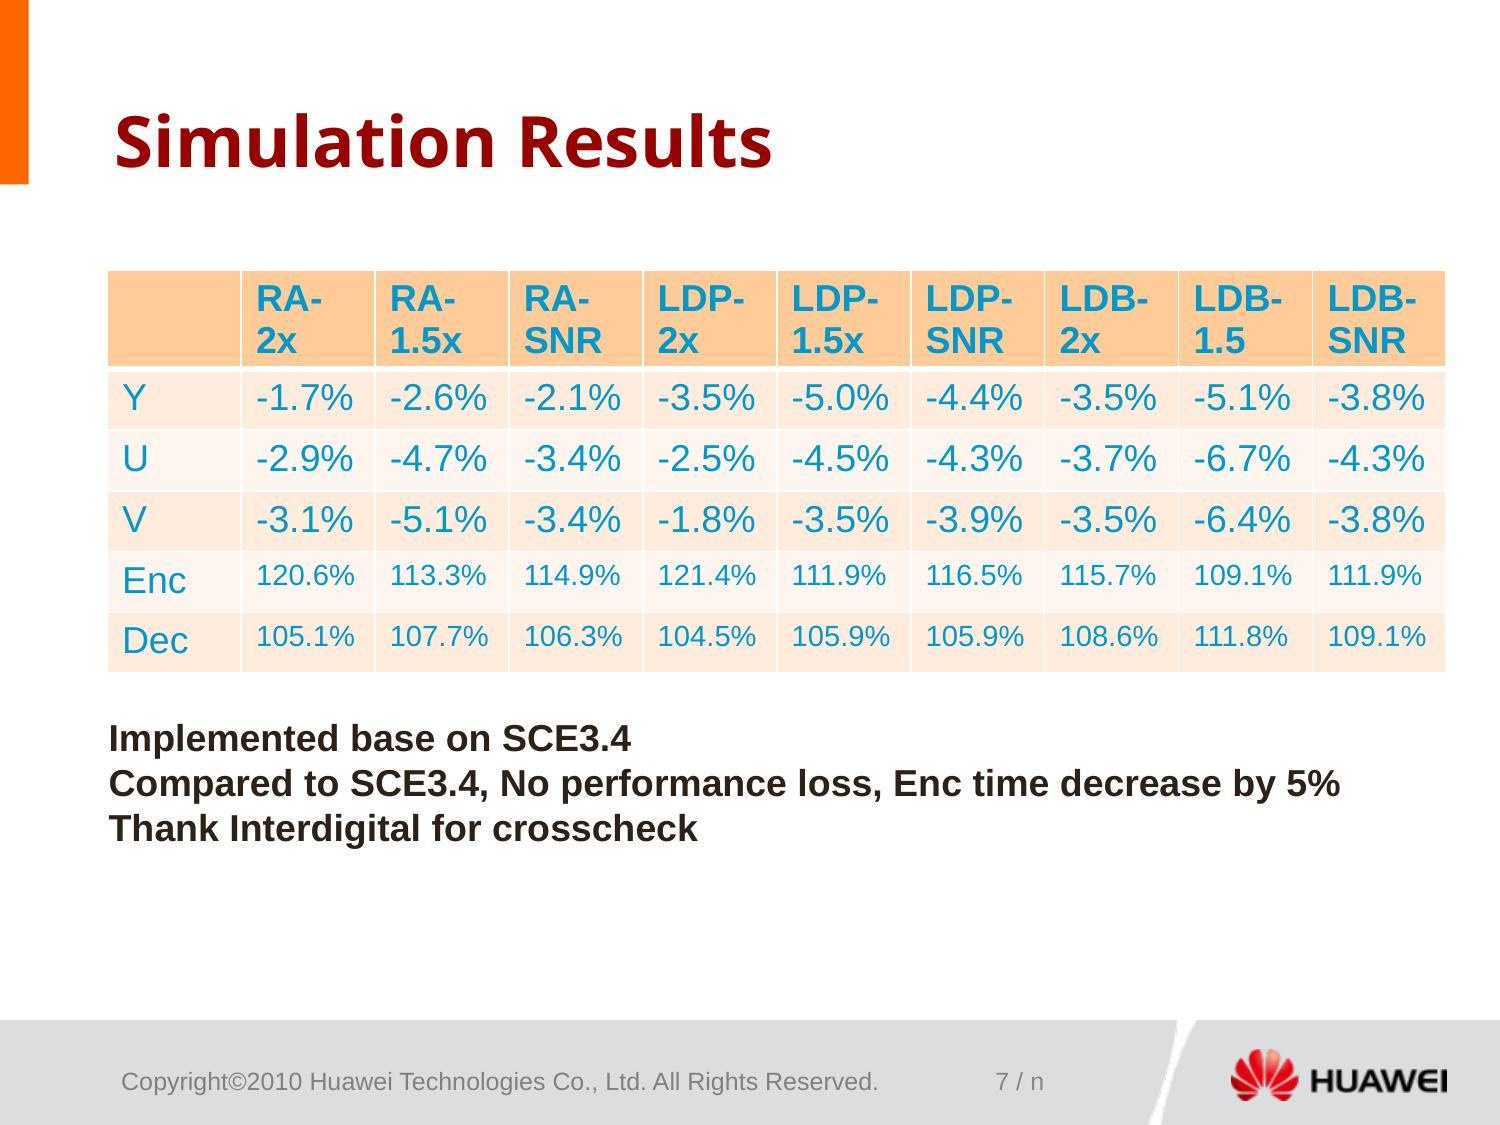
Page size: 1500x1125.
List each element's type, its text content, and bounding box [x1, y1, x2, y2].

table_cell -2.9% [242, 431, 374, 490]
table_header LDB-1.5 [1179, 271, 1312, 366]
table_cell -3.5% [1045, 372, 1178, 429]
title Simulation Results [99, 45, 1447, 233]
table_cell -6.4% [1179, 492, 1312, 551]
table_header LDP-SNR [912, 271, 1044, 366]
table_cell -3.5% [644, 372, 776, 429]
table_cell 111.8% [1179, 613, 1312, 672]
table_cell -3.7% [1045, 431, 1178, 490]
table_cell -3.9% [912, 492, 1044, 551]
text_box Implemented base on SCE3.4 Compared to SCE3.4, No performance loss, Enc time decrease by 5% Thank Interdigital for crosscheck [93, 706, 1446, 840]
table_cell 113.3% [376, 552, 508, 612]
table_header LDP-2x [644, 271, 776, 366]
table_cell -2.5% [644, 431, 776, 490]
table_cell 111.9% [1313, 552, 1445, 612]
table_cell 104.5% [644, 613, 776, 672]
table_cell -5.0% [778, 372, 910, 429]
table_cell 105.9% [778, 613, 910, 672]
table_cell -4.5% [778, 431, 910, 490]
table_cell 109.1% [1313, 613, 1445, 672]
table_cell Y [108, 372, 240, 429]
table_cell 121.4% [644, 552, 776, 612]
table_cell 114.9% [510, 552, 642, 612]
table_cell -3.4% [510, 431, 642, 490]
table_cell -4.4% [912, 372, 1044, 429]
table_cell 111.9% [778, 552, 910, 612]
table_cell 115.7% [1045, 552, 1178, 612]
table_cell 109.1% [1179, 552, 1312, 612]
table_cell Dec [108, 613, 240, 672]
table_cell 107.7% [376, 613, 508, 672]
table_cell Enc [108, 552, 240, 612]
table_header RA-1.5x [376, 271, 508, 366]
table_cell 106.3% [510, 613, 642, 672]
table_cell 108.6% [1045, 613, 1178, 672]
table_header LDB-2x [1045, 271, 1178, 366]
table_cell -3.5% [778, 492, 910, 551]
table_cell V [108, 492, 240, 551]
table_cell -1.8% [644, 492, 776, 551]
table_cell -3.1% [242, 492, 374, 551]
table_cell -3.4% [510, 492, 642, 551]
table_cell U [108, 431, 240, 490]
table_header LDB-SNR [1313, 271, 1445, 366]
table_header RA- 2x [242, 271, 374, 366]
table_header RA-SNR [510, 271, 642, 366]
picture [0, 1020, 1500, 1125]
table_cell -3.8% [1313, 492, 1445, 551]
table_cell -6.7% [1179, 431, 1312, 490]
table_cell -1.7% [242, 372, 374, 429]
table_cell -4.3% [912, 431, 1044, 490]
table_cell 120.6% [242, 552, 374, 612]
table_cell -3.8% [1313, 372, 1445, 429]
table_cell -5.1% [376, 492, 508, 551]
table_cell -2.6% [376, 372, 508, 429]
table_header LDP-1.5x [778, 271, 910, 366]
table_cell 105.1% [242, 613, 374, 672]
table_cell -5.1% [1179, 372, 1312, 429]
table_cell 116.5% [912, 552, 1044, 612]
table_cell -4.3% [1313, 431, 1445, 490]
table_header [108, 271, 240, 366]
table_cell -3.5% [1045, 492, 1178, 551]
table_cell -2.1% [510, 372, 642, 429]
table_cell -4.7% [376, 431, 508, 490]
table_cell 105.9% [912, 613, 1044, 672]
